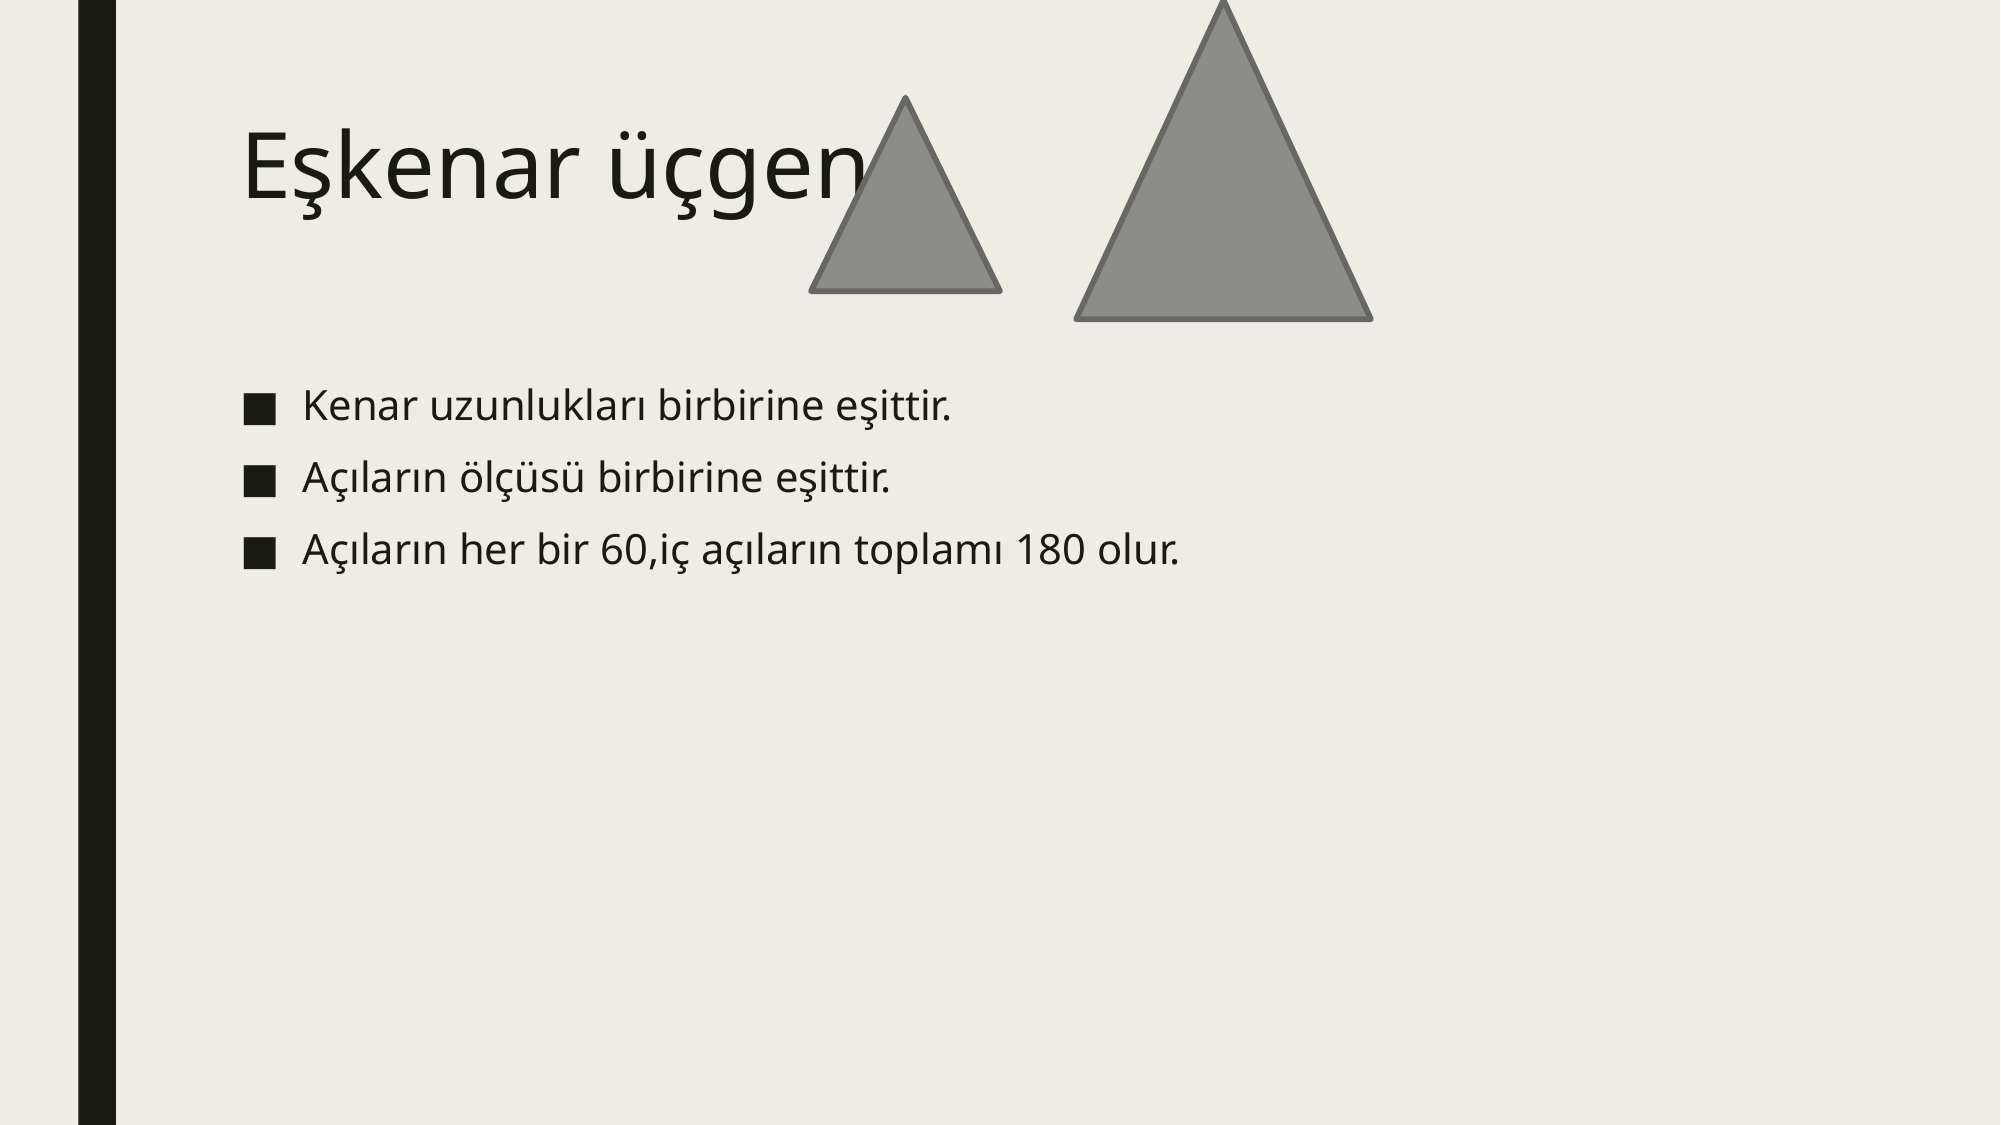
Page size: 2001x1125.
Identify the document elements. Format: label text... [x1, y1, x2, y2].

list Kenar uzunlukları birbirine eşittir. Açıların ölçüsü birbirine eşittir. Açıların her bir 60,iç açıların toplamı 180 olur. [225, 375, 1800, 963]
text_box [1073, 0, 1374, 323]
text_box [808, 94, 1003, 295]
title Eşkenar üçgen [225, 112, 1800, 357]
